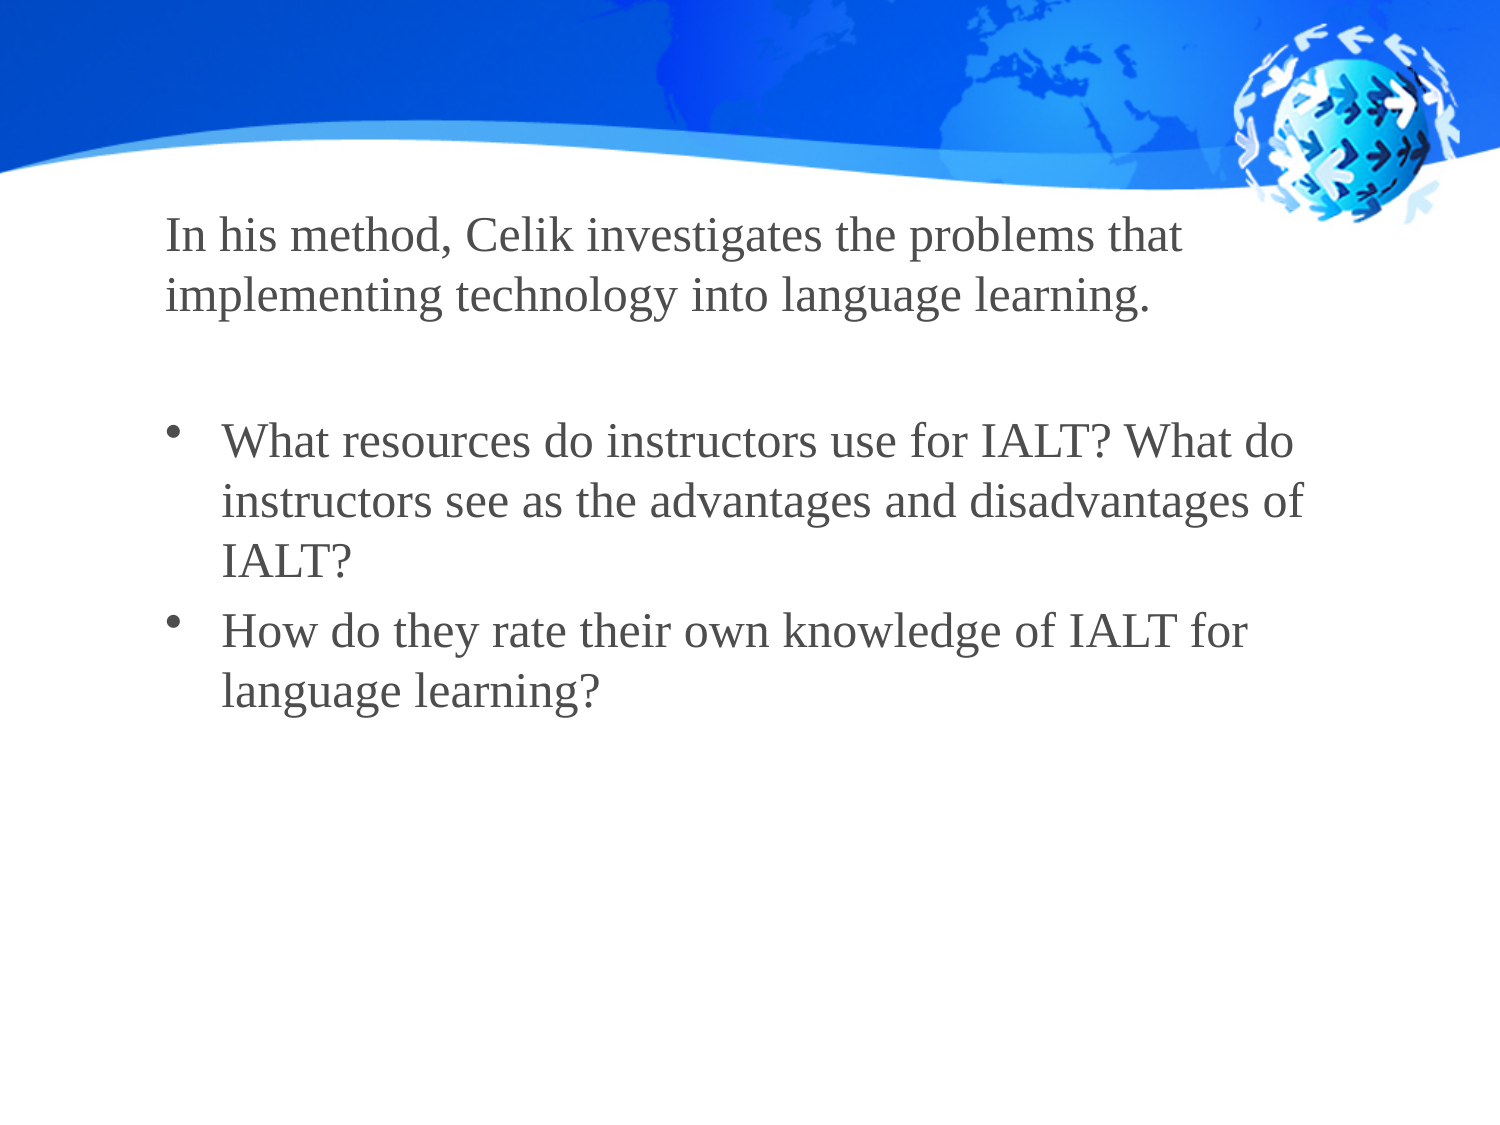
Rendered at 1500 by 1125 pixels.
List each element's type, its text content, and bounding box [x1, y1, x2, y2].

picture [0, 0, 1500, 1125]
list What resources do instructors use for IALT? What do instructors see as the advantages and disadvantages of IALT? How do they rate their own knowledge of IALT for language learning? [149, 399, 1351, 1088]
title In his method, Celik investigates the problems that implementing technology into language learning. [149, 232, 1351, 351]
